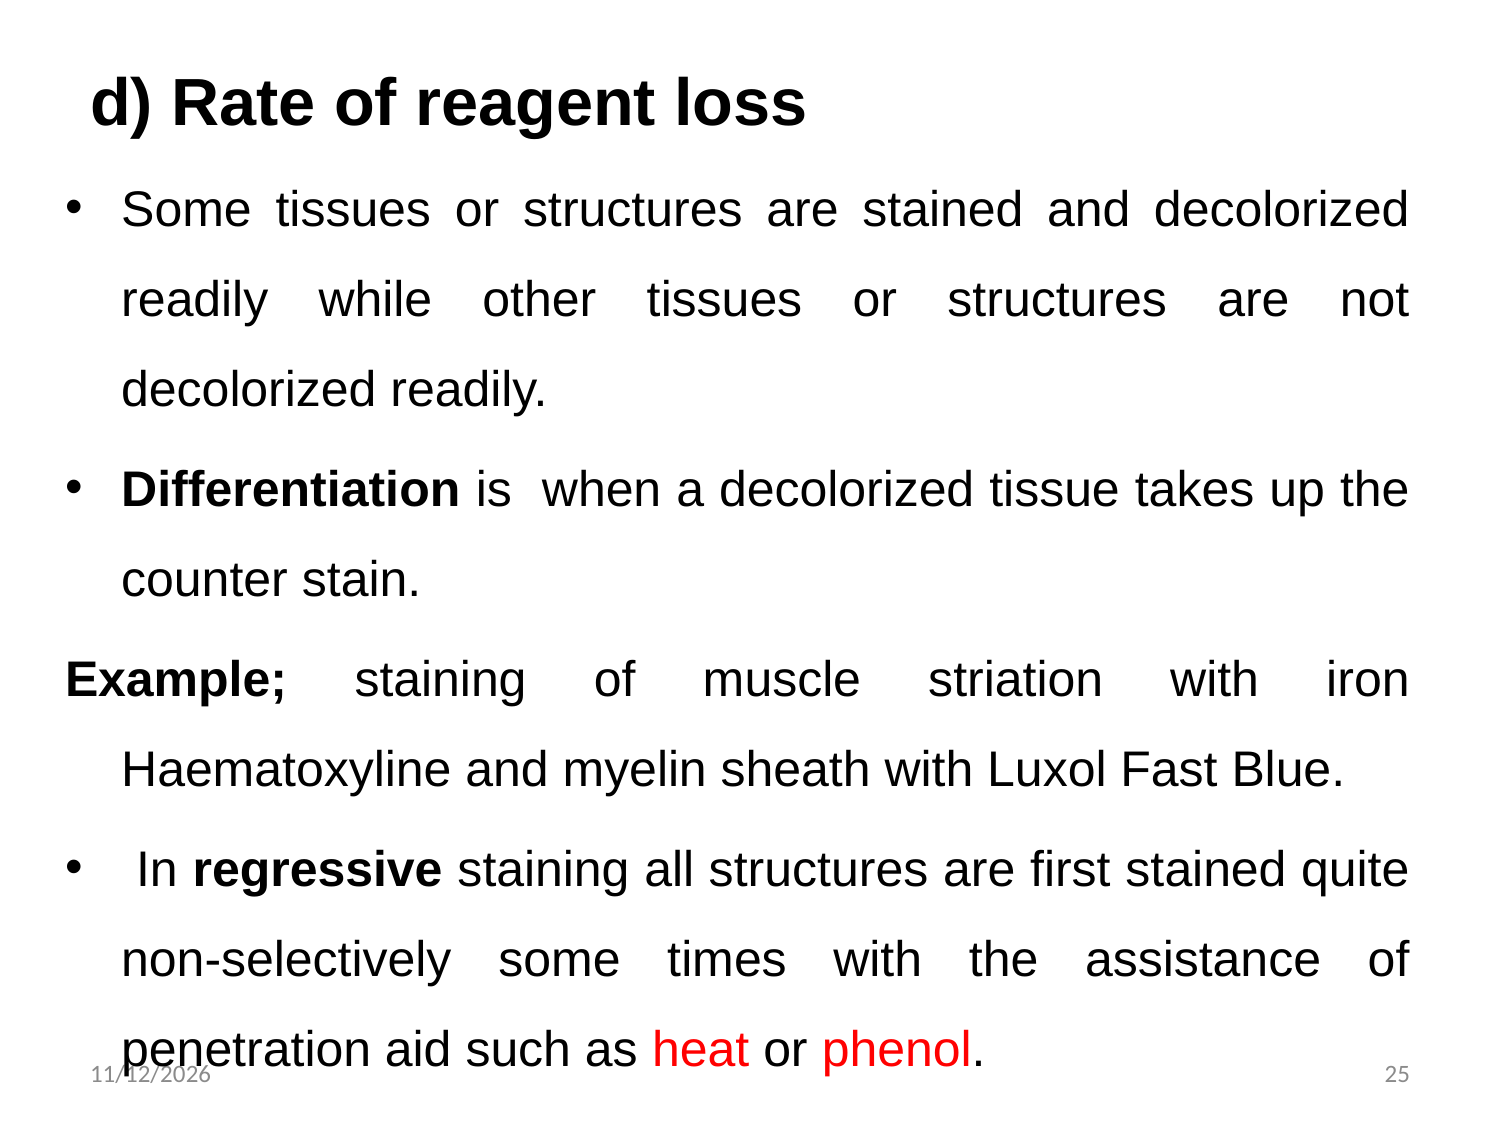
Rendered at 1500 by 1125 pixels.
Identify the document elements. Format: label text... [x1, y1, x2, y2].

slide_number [75, 1042, 425, 1103]
slide_number 25 [1074, 1042, 1425, 1103]
title d) Rate of reagent loss [75, 45, 1425, 138]
list Some tissues or structures are stained and decolorized readily while other tissues or structures are not decolorized readily. Differentiation is when a decolorized tissue takes up the counter stain. Example; staining of muscle striation with iron Haematoxyline and myelin sheath with Luxol Fast Blue. In regressive staining all structures are first stained quite non-selectively some times with the assistance of penetration aid such as heat or phenol. [50, 138, 1425, 1075]
